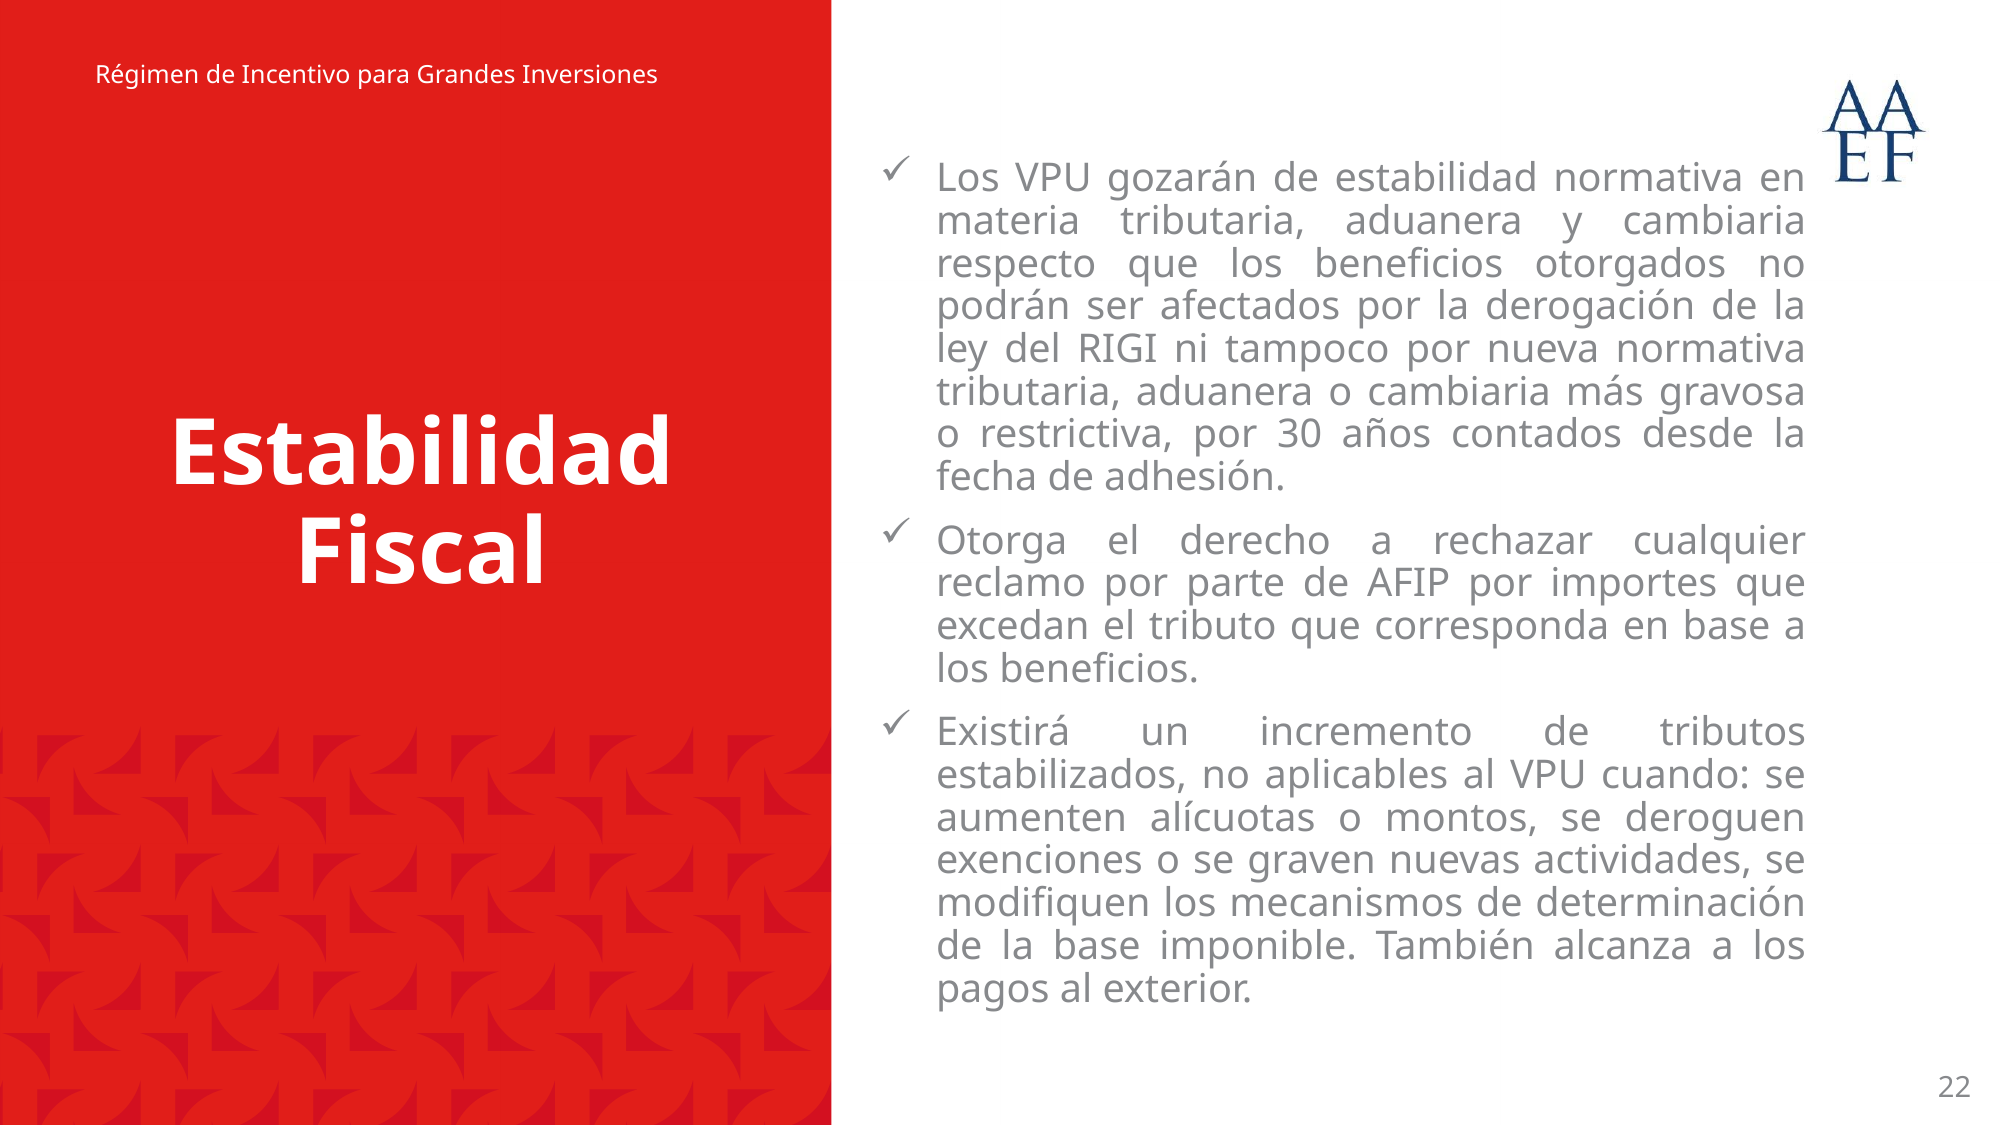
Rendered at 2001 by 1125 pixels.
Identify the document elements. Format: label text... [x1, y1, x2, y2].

list Los VPU gozarán de estabilidad normativa en materia tributaria, aduanera y cambiaria respecto que los beneficios otorgados no podrán ser afectados por la derogación de la ley del RIGI ni tampoco por nueva normativa tributaria, aduanera o cambiaria más gravosa o restrictiva, por 30 años contados desde la fecha de adhesión. Otorga el derecho a rechazar cualquier reclamo por parte de AFIP por importes que excedan el tributo que corresponda en base a los beneficios. Existirá un incremento de tributos estabilizados, no aplicables al VPU cuando: se aumenten alícuotas o montos, se deroguen exenciones o se graven nuevas actividades, se modifiquen los mecanismos de determinación de la base imponible. También alcanza a los pagos al exterior. [864, 150, 1823, 975]
list Estabilidad Fiscal [57, 397, 787, 687]
list Régimen de Incentivo para Grandes Inversiones [80, 54, 764, 95]
picture [0, 0, 2001, 1125]
